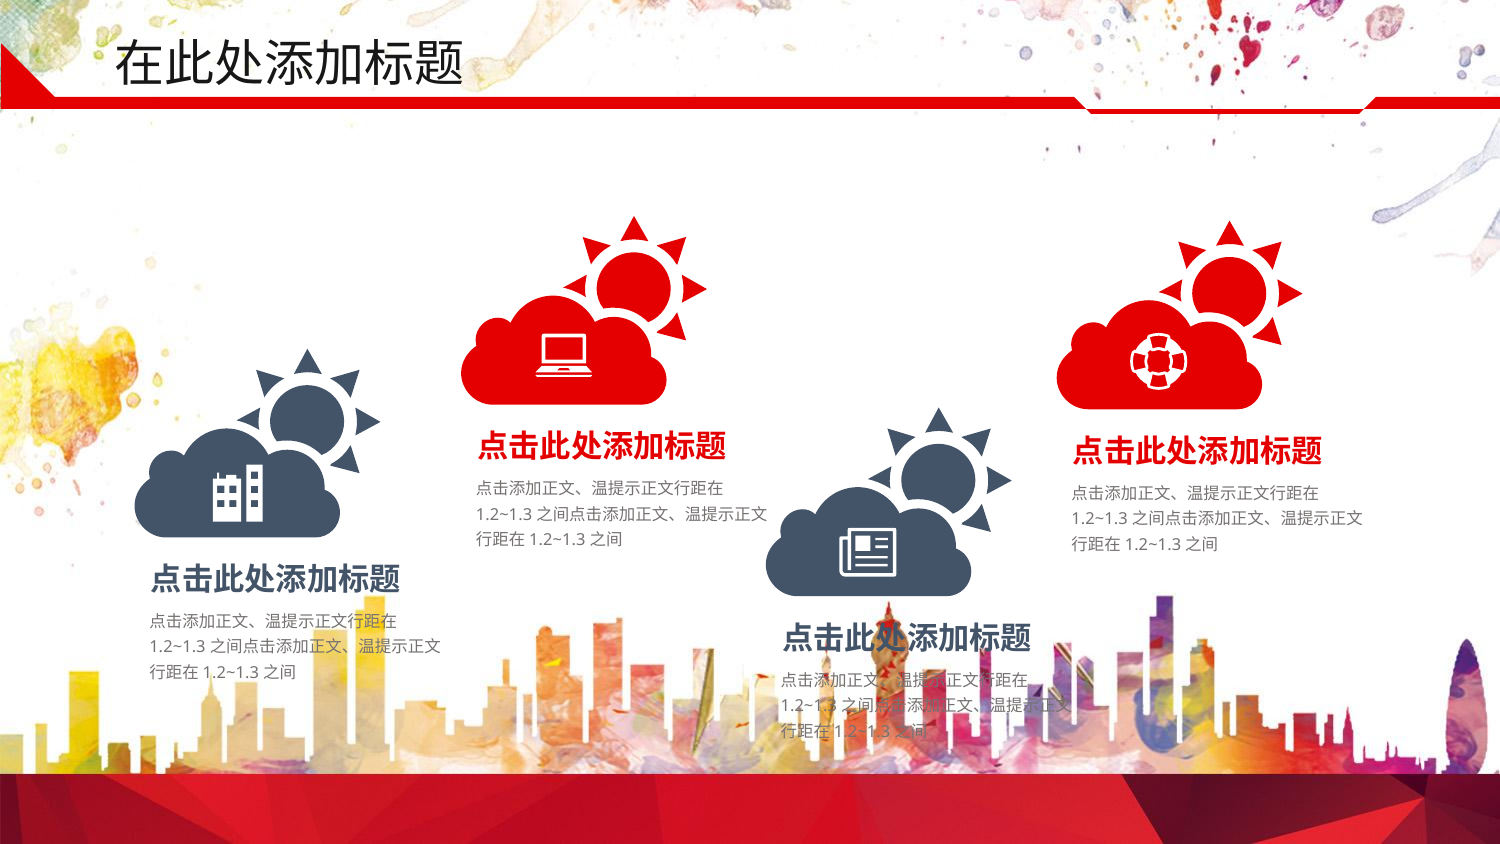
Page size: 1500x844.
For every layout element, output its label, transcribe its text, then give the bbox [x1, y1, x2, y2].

text_box 点击此处添加标题 [462, 419, 743, 472]
text_box 点击此处添加标题 [767, 610, 1047, 664]
picture [0, 0, 1500, 109]
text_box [461, 215, 708, 405]
text_box 点击此处添加标题 [1058, 423, 1338, 477]
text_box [765, 407, 1012, 597]
text_box 在此处添加标题 [99, 24, 480, 99]
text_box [1056, 220, 1303, 410]
text_box 点击添加正文、温提示正文行距在1.2~1.3之间点击添加正文、温提示正文行距在1.2~1.3之间 [461, 464, 765, 557]
text_box 点击添加正文、温提示正文行距在1.2~1.3之间点击添加正文、温提示正文行距在1.2~1.3之间 [765, 656, 1103, 748]
text_box 点击添加正文、温提示正文行距在1.2~1.3之间点击添加正文、温提示正文行距在1.2~1.3之间 [1056, 469, 1394, 562]
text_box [134, 348, 381, 538]
text_box 点击此处添加标题 [136, 552, 416, 605]
text_box 点击添加正文、温提示正文行距在1.2~1.3之间点击添加正文、温提示正文行距在1.2~1.3之间 [134, 597, 472, 690]
picture [0, 109, 1500, 844]
